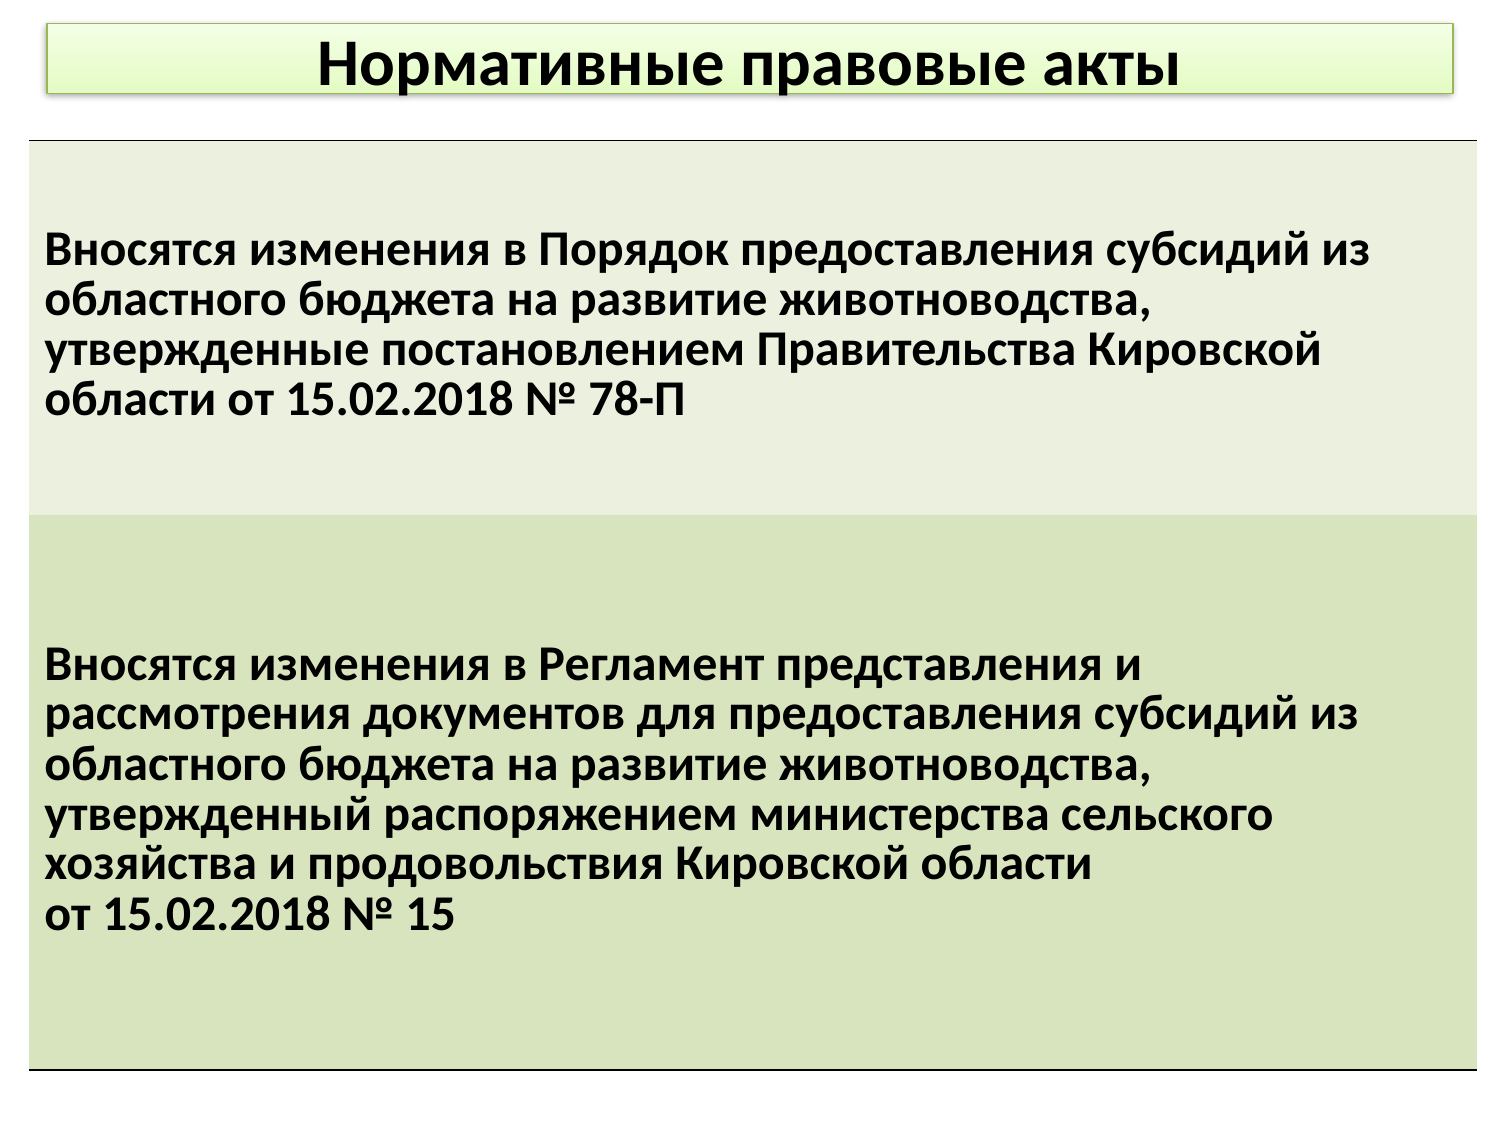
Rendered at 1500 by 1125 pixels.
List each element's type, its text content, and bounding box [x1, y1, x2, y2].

table_cell Вносятся изменения в Регламент представления и рассмотрения документов для предоставления субсидий из областного бюджета на развитие животноводства, утвержденный распоряжением министерства сельского хозяйства и продовольствия Кировской области от 15.02.2018 № 15 [29, 515, 1477, 1069]
title Нормативные правовые акты [46, 23, 1454, 94]
table_header Вносятся изменения в Порядок предоставления субсидий из областного бюджета на развитие животноводства, утвержденные постановлением Правительства Кировской области от 15.02.2018 № 78-П [29, 141, 1477, 515]
